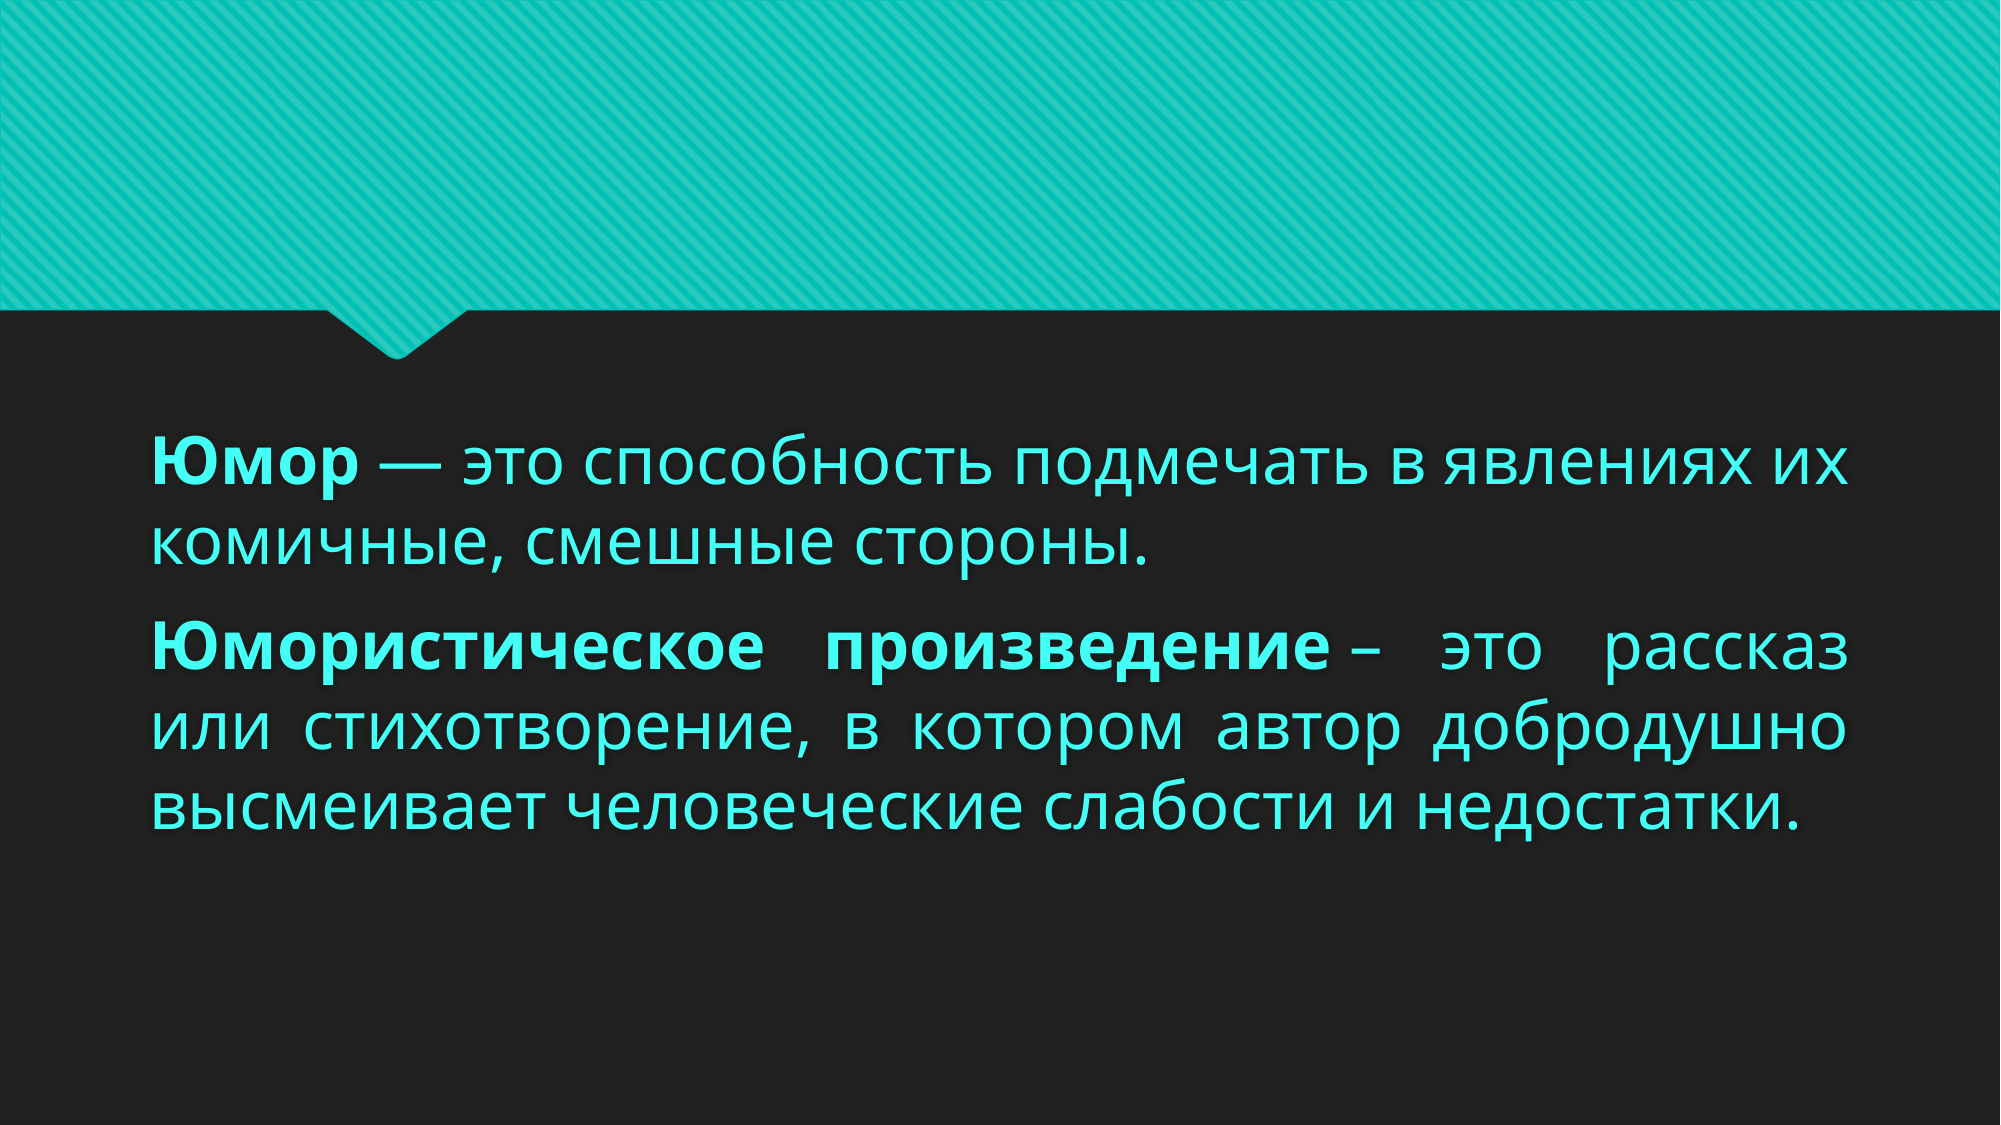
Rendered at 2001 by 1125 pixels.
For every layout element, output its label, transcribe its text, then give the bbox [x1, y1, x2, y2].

list Юмор — это способность подмечать в явлениях их комичные, смешные стороны. Юмористическое произведение – это рассказ или стихотворение, в котором автор добродушно высмеивает человеческие слабости и недостатки. [134, 364, 1866, 962]
